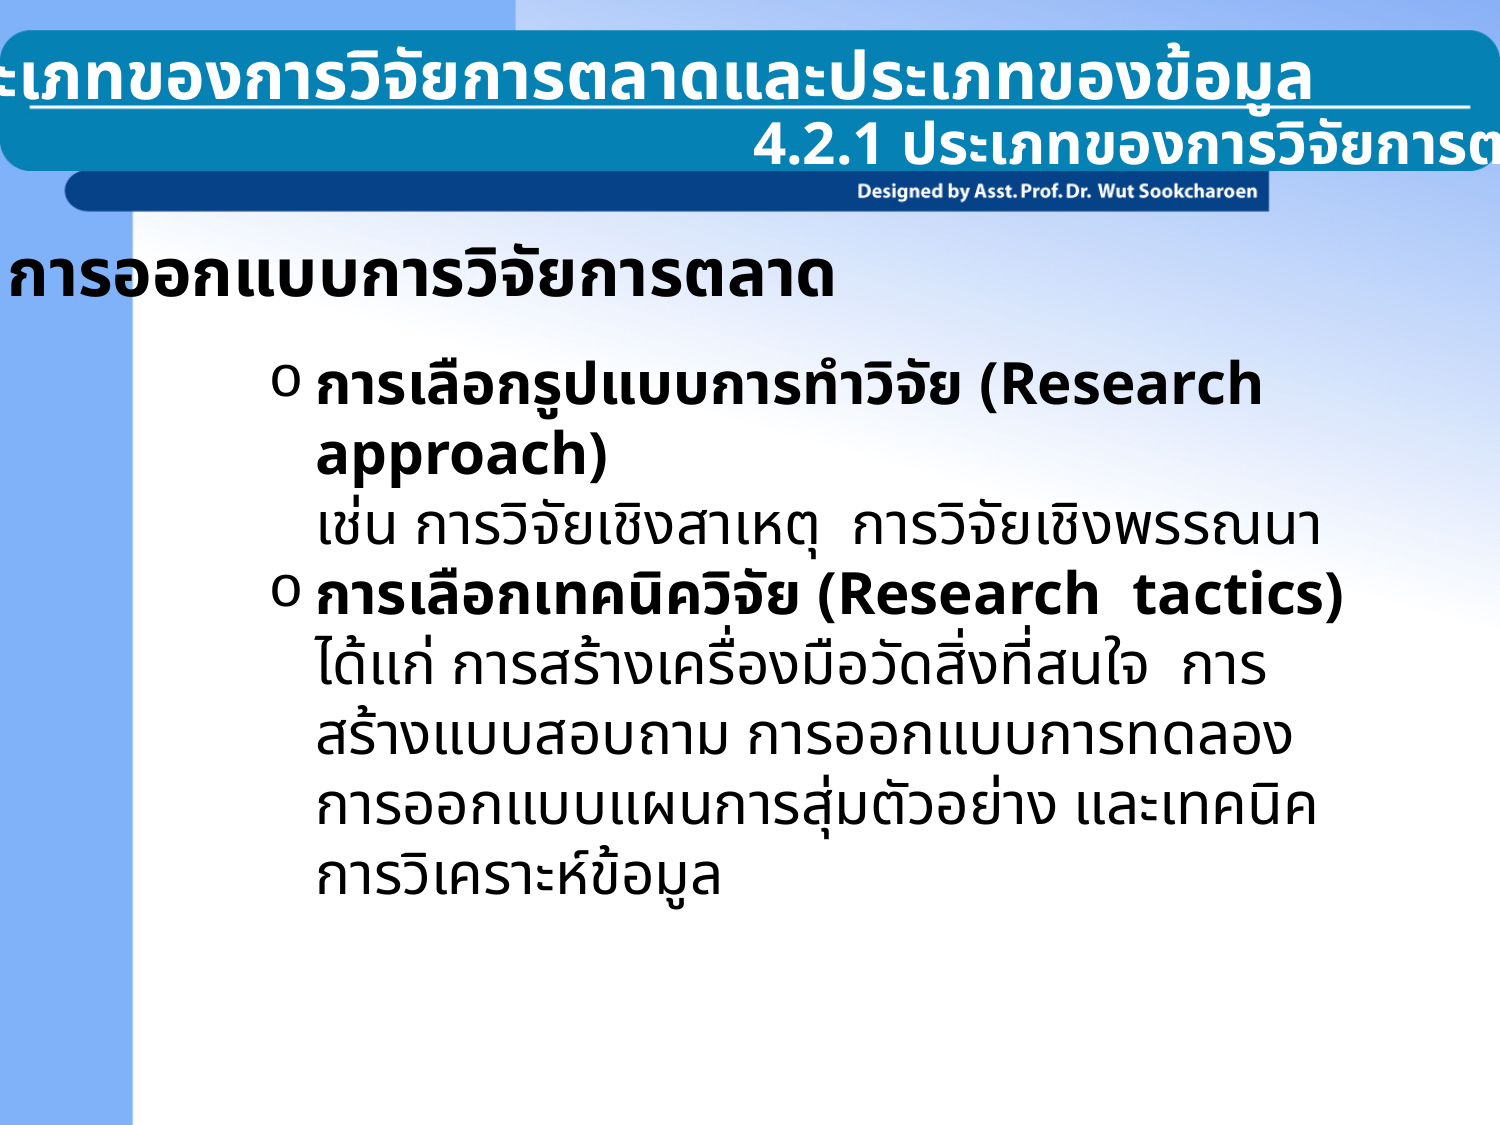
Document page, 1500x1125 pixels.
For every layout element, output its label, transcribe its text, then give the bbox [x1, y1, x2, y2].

text_box การออกแบบการวิจัยการตลาด [0, 222, 871, 318]
text_box 4.2.1 ประเภทของการวิจัยการตลาด [738, 98, 1500, 184]
text_box การเลือกรูปแบบการทําวิจัย (Research approach) เช่น การวิจัยเชิงสาเหตุ การวิจัยเชิงพรรณนา การเลือกเทคนิควิจัย (Research tactics) ได้แก่ การสร้างเครื่องมือวัดสิ่งที่สนใจ การสร้างแบบสอบถาม การออกแบบการทดลอง การออกแบบแผนการสุ่มตัวอย่าง และเทคนิค การวิเคราะห์ข้อมูล [253, 338, 1388, 914]
picture [0, 184, 1500, 1125]
picture [0, 0, 1500, 53]
text_box 4.2 ประเภทของการวิจัยการตลาดและประเภทของข้อมูล [0, 25, 1332, 201]
